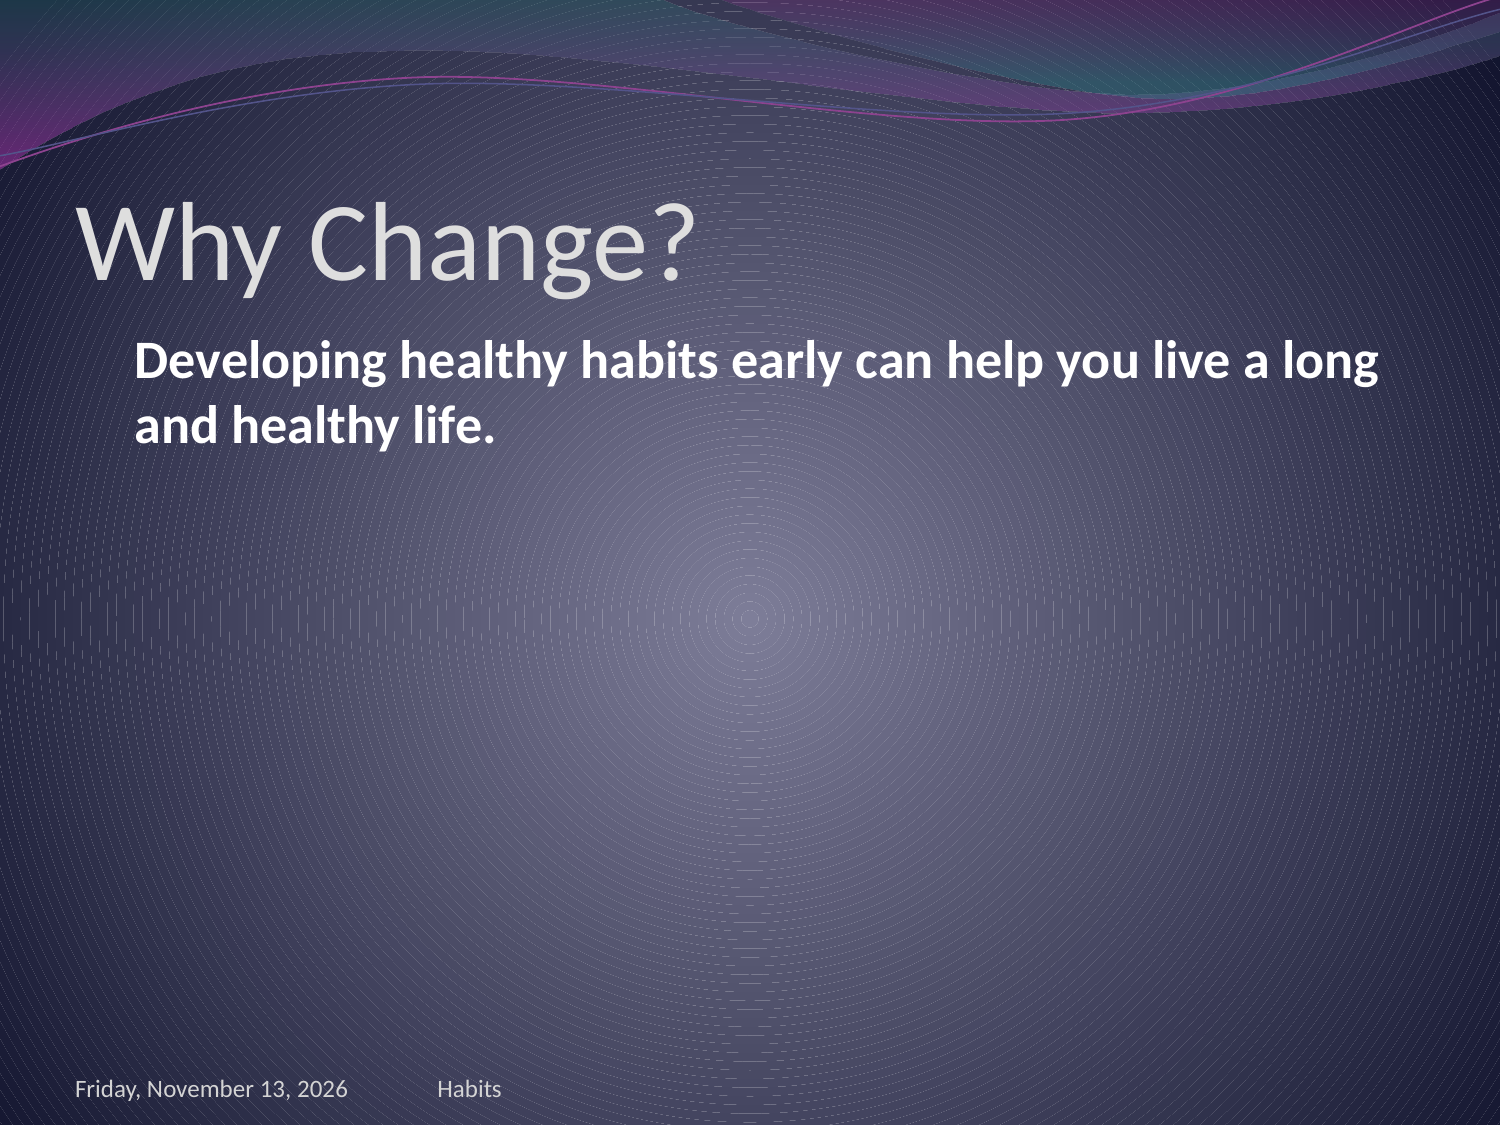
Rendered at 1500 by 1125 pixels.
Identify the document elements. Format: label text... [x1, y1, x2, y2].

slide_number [75, 1042, 425, 1103]
footer Habits [437, 1042, 988, 1103]
title Why Change? [75, 115, 1425, 303]
list Developing healthy habits early can help you live a long and healthy life. [75, 317, 1425, 1038]
